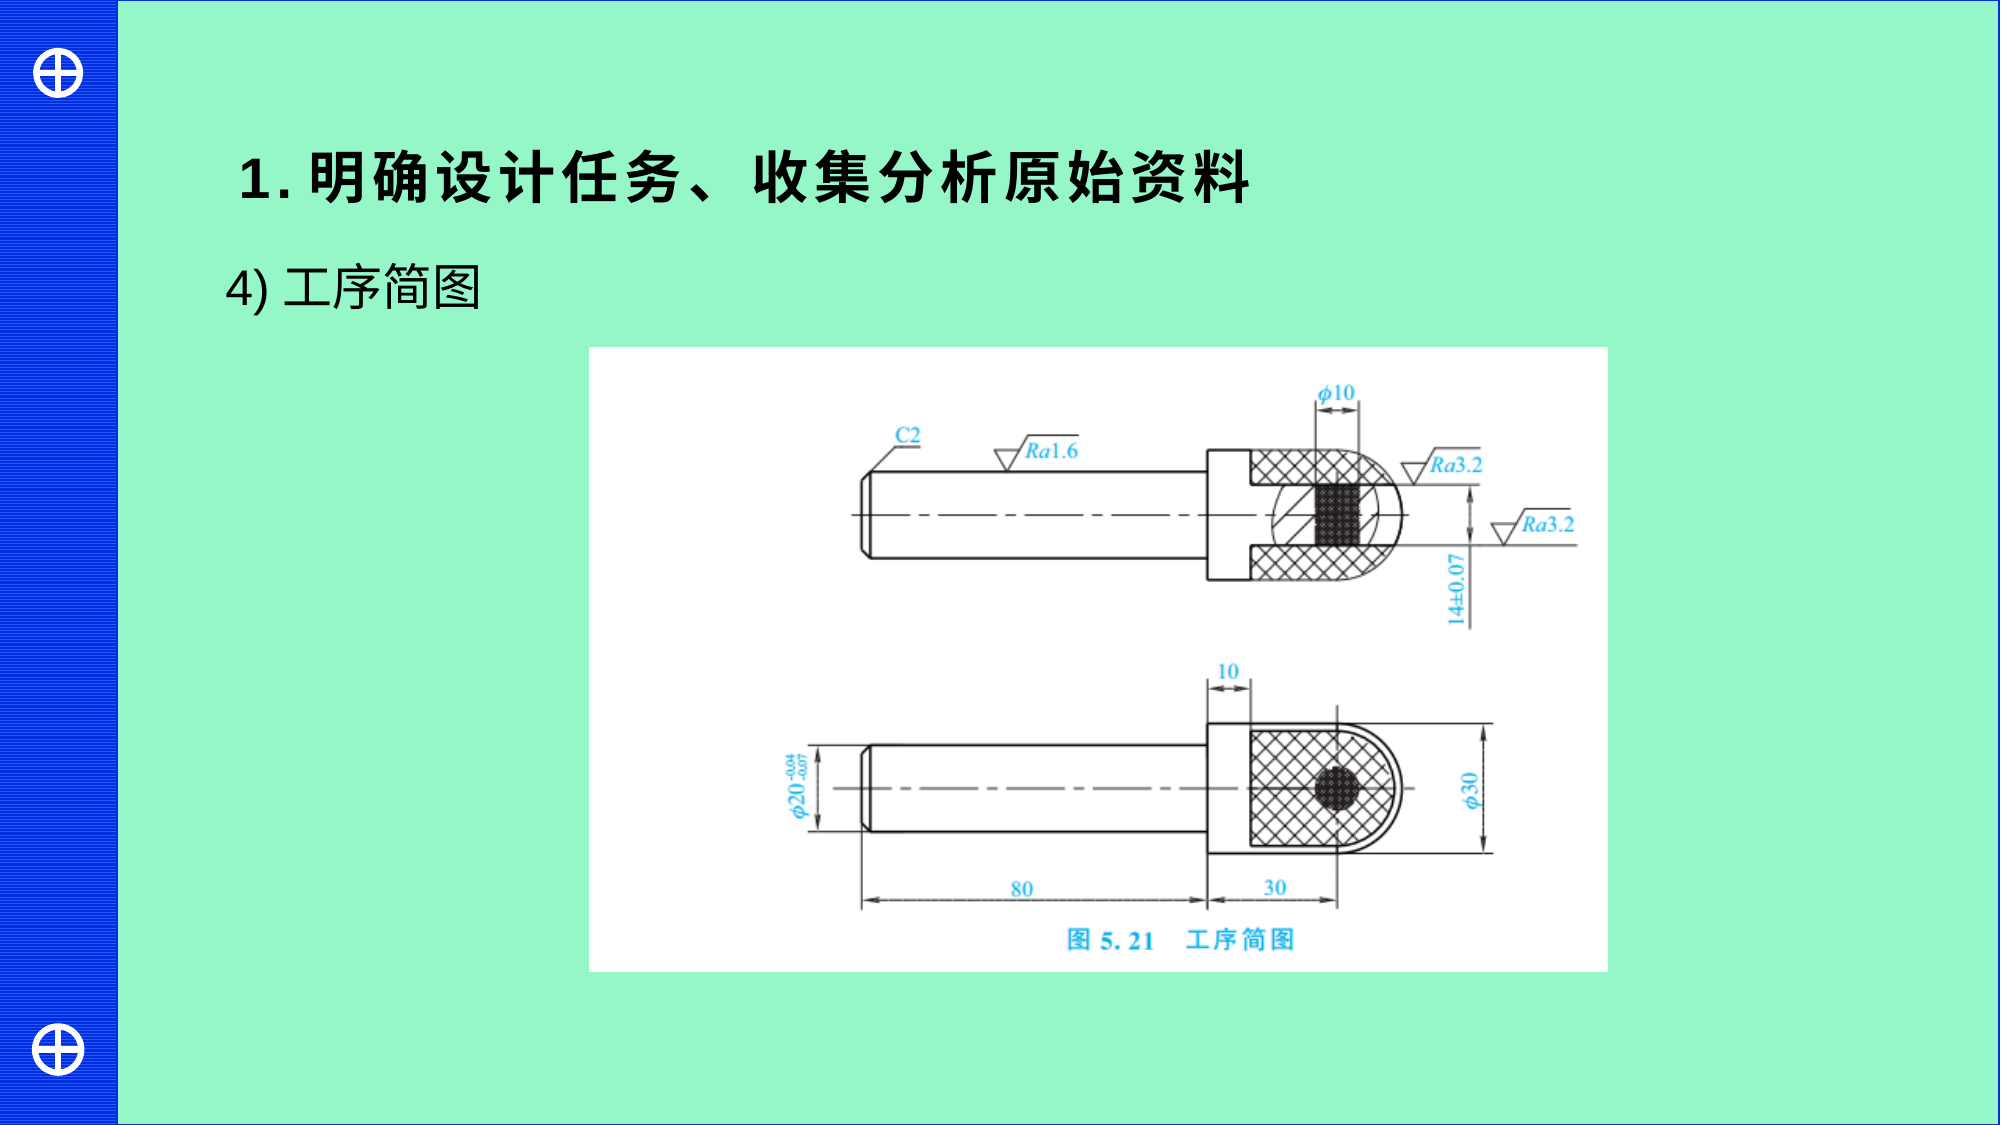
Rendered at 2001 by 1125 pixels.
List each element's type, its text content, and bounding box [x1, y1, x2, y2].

text_box 1.明确设计任务、收集分析原始资料 [135, 96, 1423, 218]
picture [589, 347, 1608, 972]
text_box 4)工序简图 [135, 217, 1137, 413]
